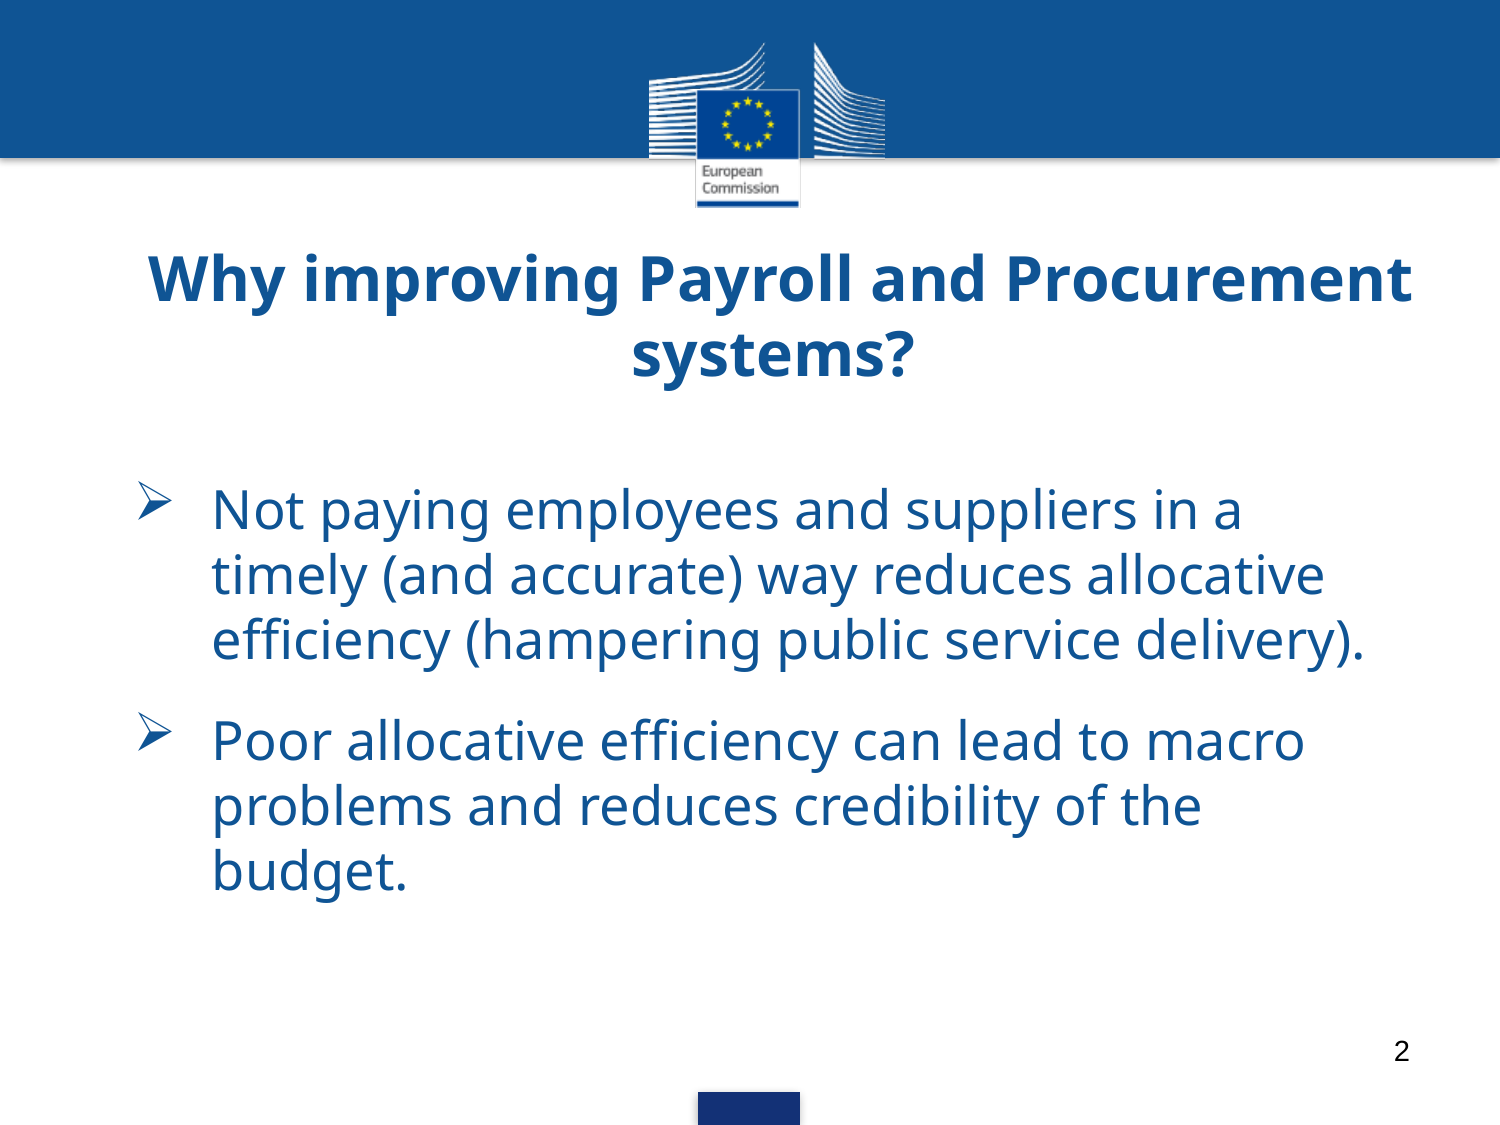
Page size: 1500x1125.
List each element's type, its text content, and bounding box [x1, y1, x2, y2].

picture [649, 42, 885, 208]
title Why improving Payroll and Procurement systems? [2, 219, 1500, 408]
list Not paying employees and suppliers in a timely (and accurate) way reduces allocative efficiency (hampering public service delivery). Poor allocative efficiency can lead to macro problems and reduces credibility of the budget. [75, 468, 1425, 1047]
slide_number 2 [1074, 1024, 1426, 1103]
